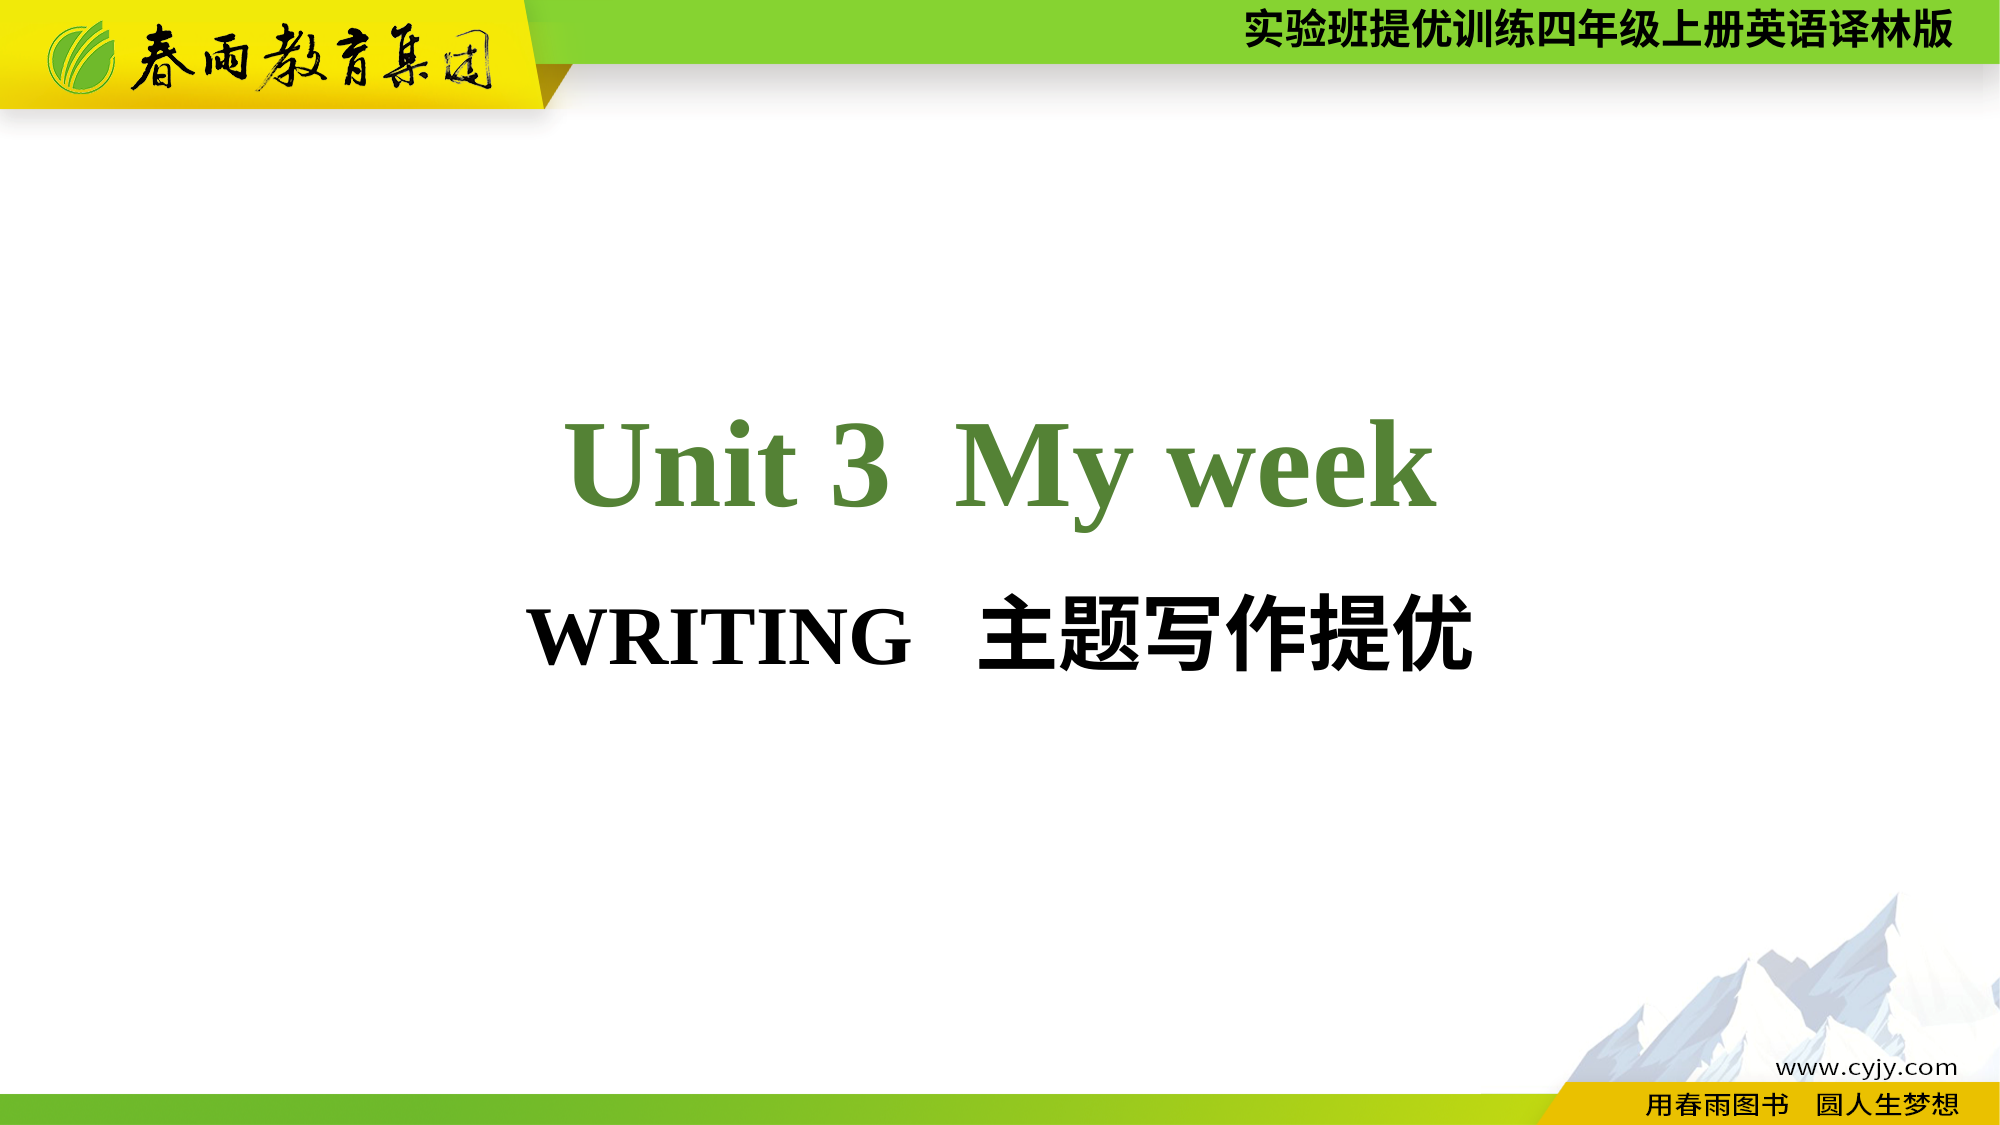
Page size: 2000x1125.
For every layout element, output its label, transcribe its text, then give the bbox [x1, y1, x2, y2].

picture [0, 0, 2000, 298]
picture [0, 689, 2000, 1125]
text_box Unit 3 My week WRITING 主题写作提优 [0, 298, 2000, 689]
